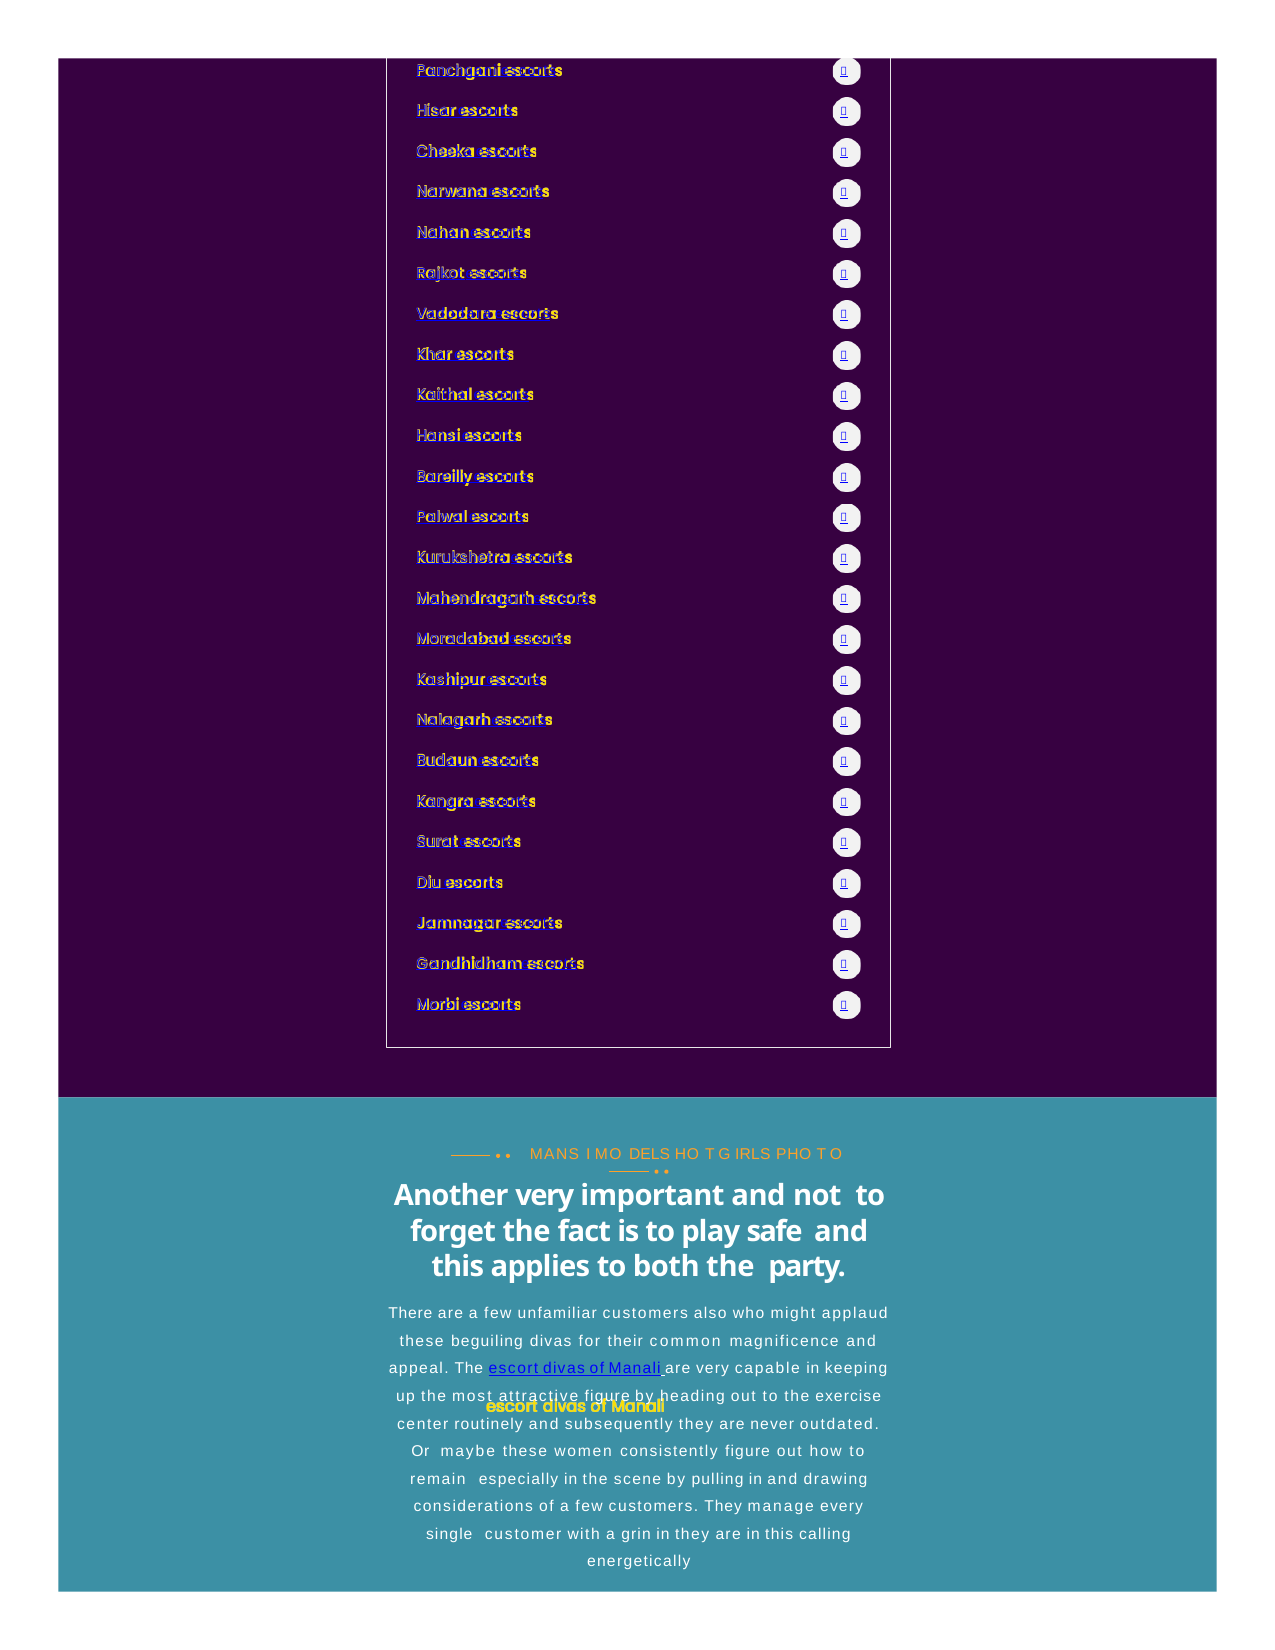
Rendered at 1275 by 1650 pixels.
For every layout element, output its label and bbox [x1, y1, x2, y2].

text_box [385, 57, 892, 1049]
text_box [450, 1153, 669, 1174]
text_box [58, 58, 1217, 1592]
